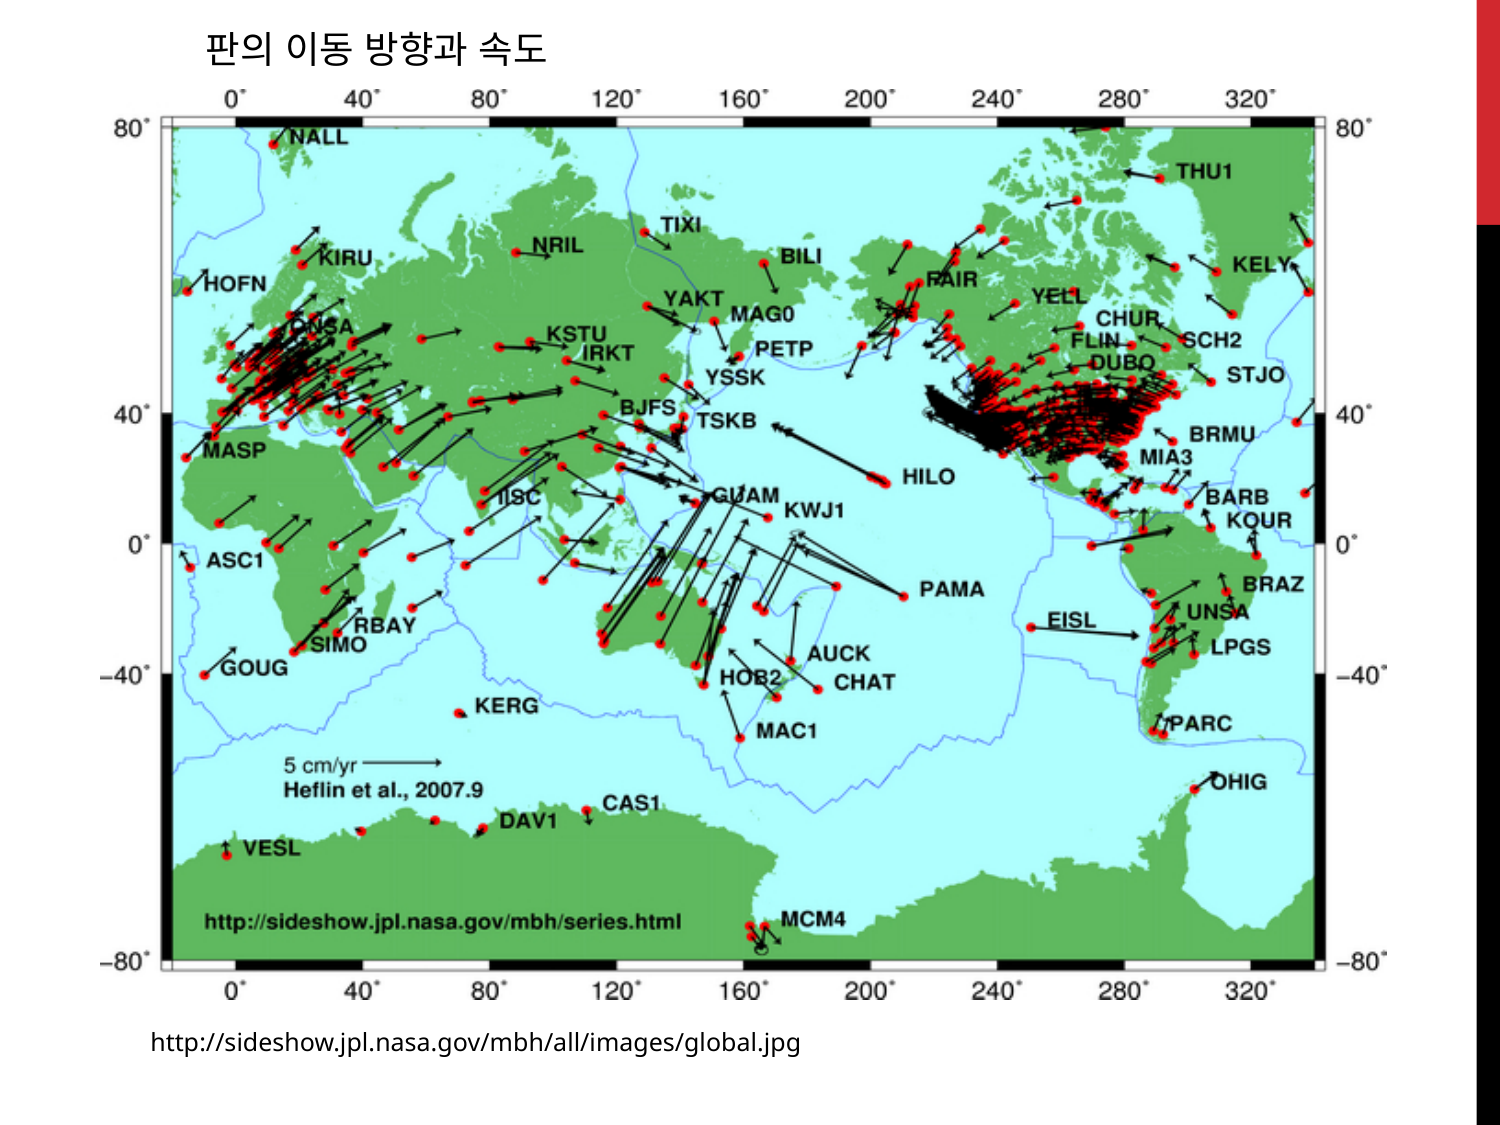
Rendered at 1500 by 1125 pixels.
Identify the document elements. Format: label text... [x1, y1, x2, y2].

text_box 판의 이동 방향과 속도 [190, 19, 563, 79]
text_box http://sideshow.jpl.nasa.gov/mbh/all/images/global.jpg [135, 1018, 886, 1064]
picture [99, 89, 1387, 1000]
